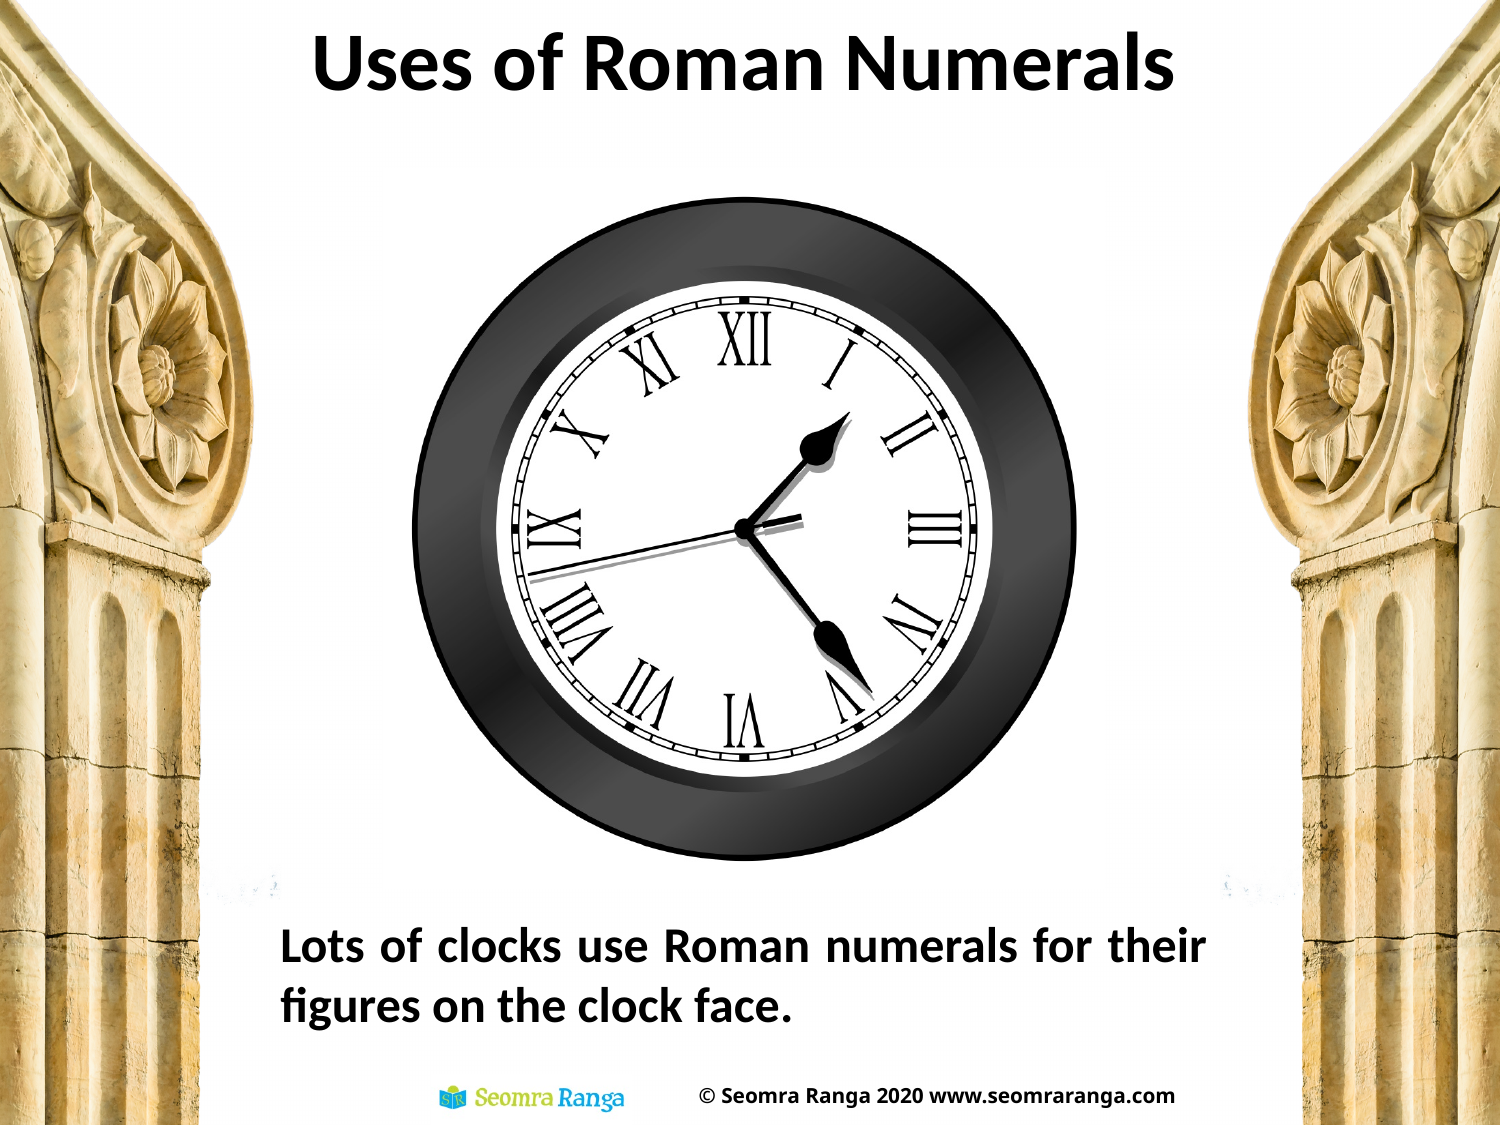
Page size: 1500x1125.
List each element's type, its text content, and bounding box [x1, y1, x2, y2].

text_box © Seomra Ranga 2020 www.seomraranga.com [659, 1074, 1215, 1115]
text_box Lots of clocks use Roman numerals for their figures on the clock face. [265, 905, 1223, 1040]
text_box Uses of Roman Numerals [171, 0, 1317, 115]
picture [0, 0, 1500, 1125]
